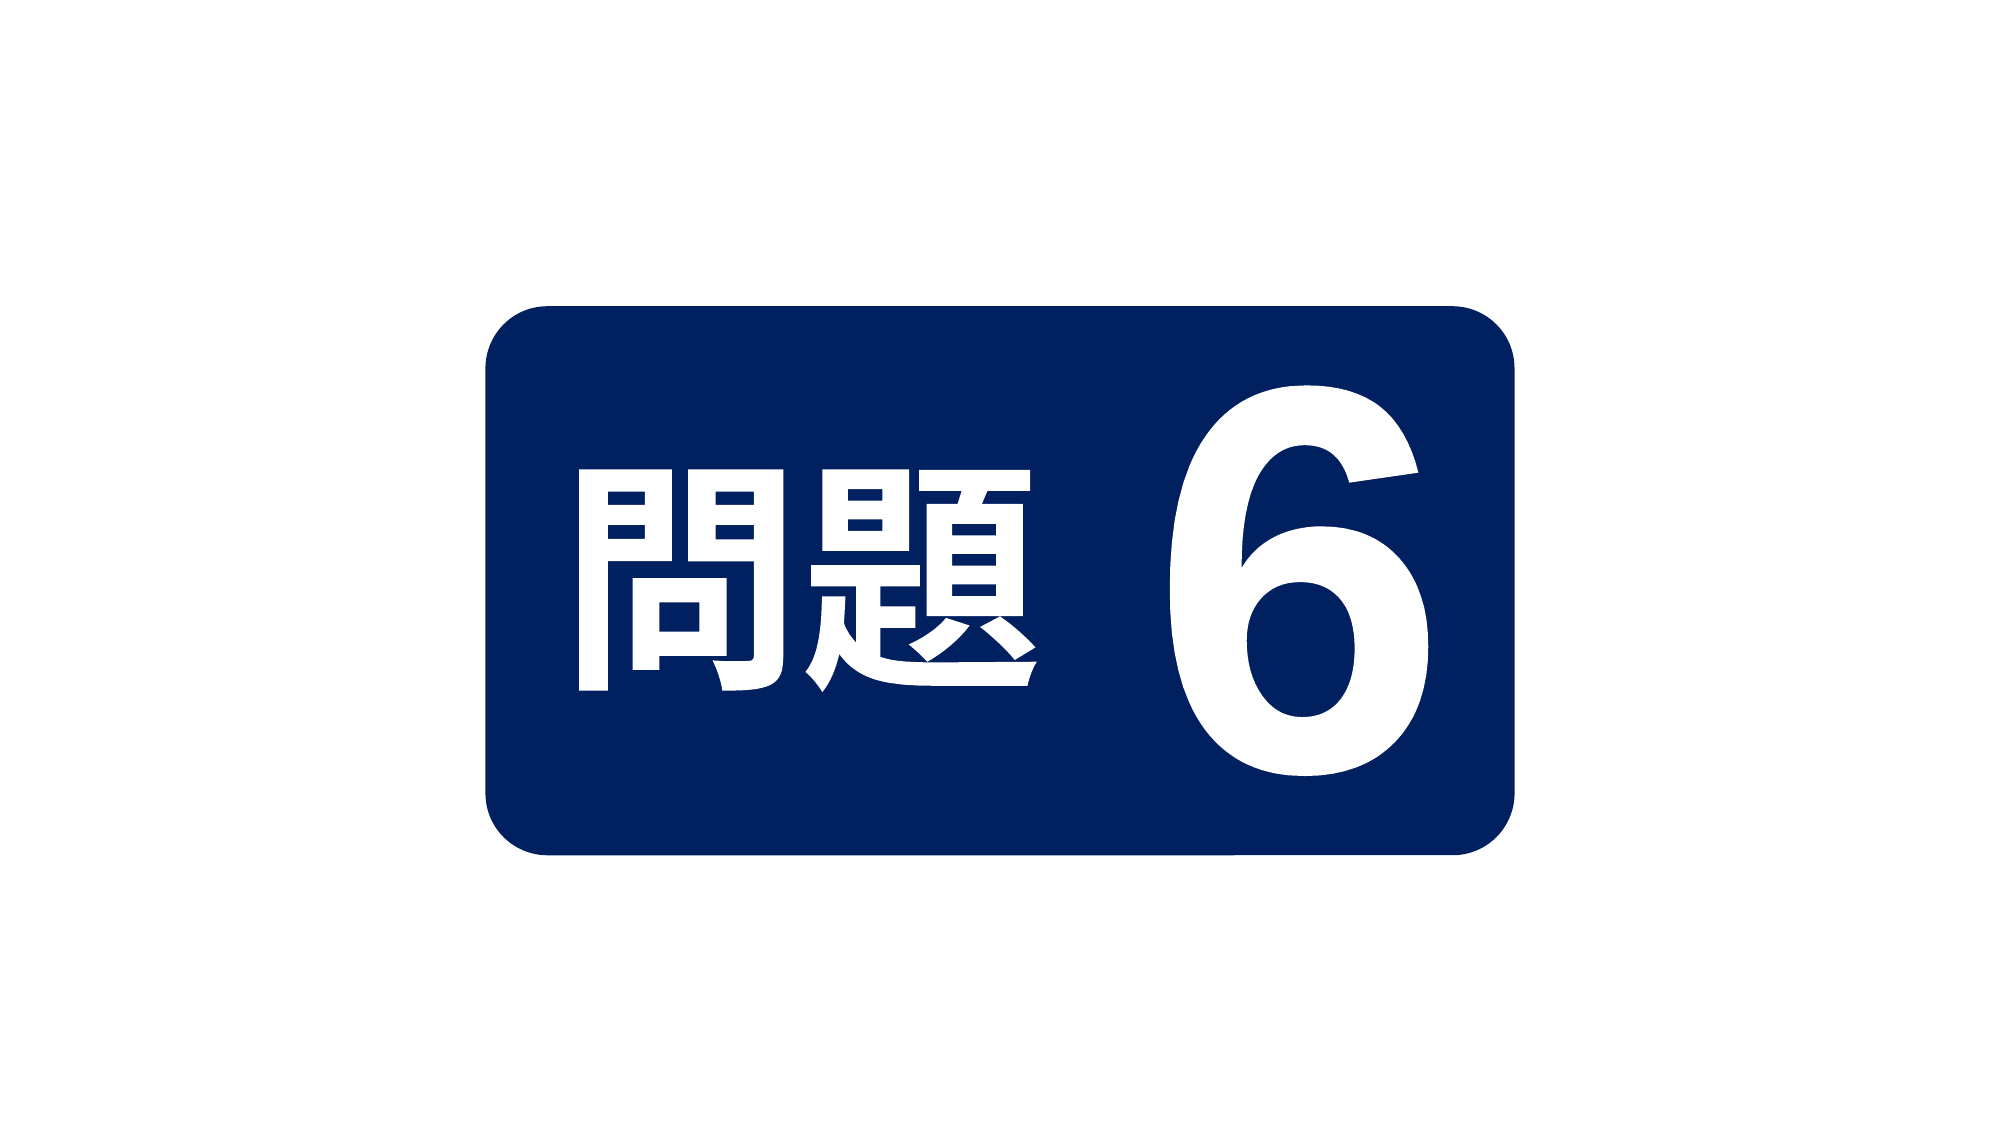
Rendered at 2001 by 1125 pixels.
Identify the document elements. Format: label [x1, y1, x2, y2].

text_box [485, 305, 1515, 856]
